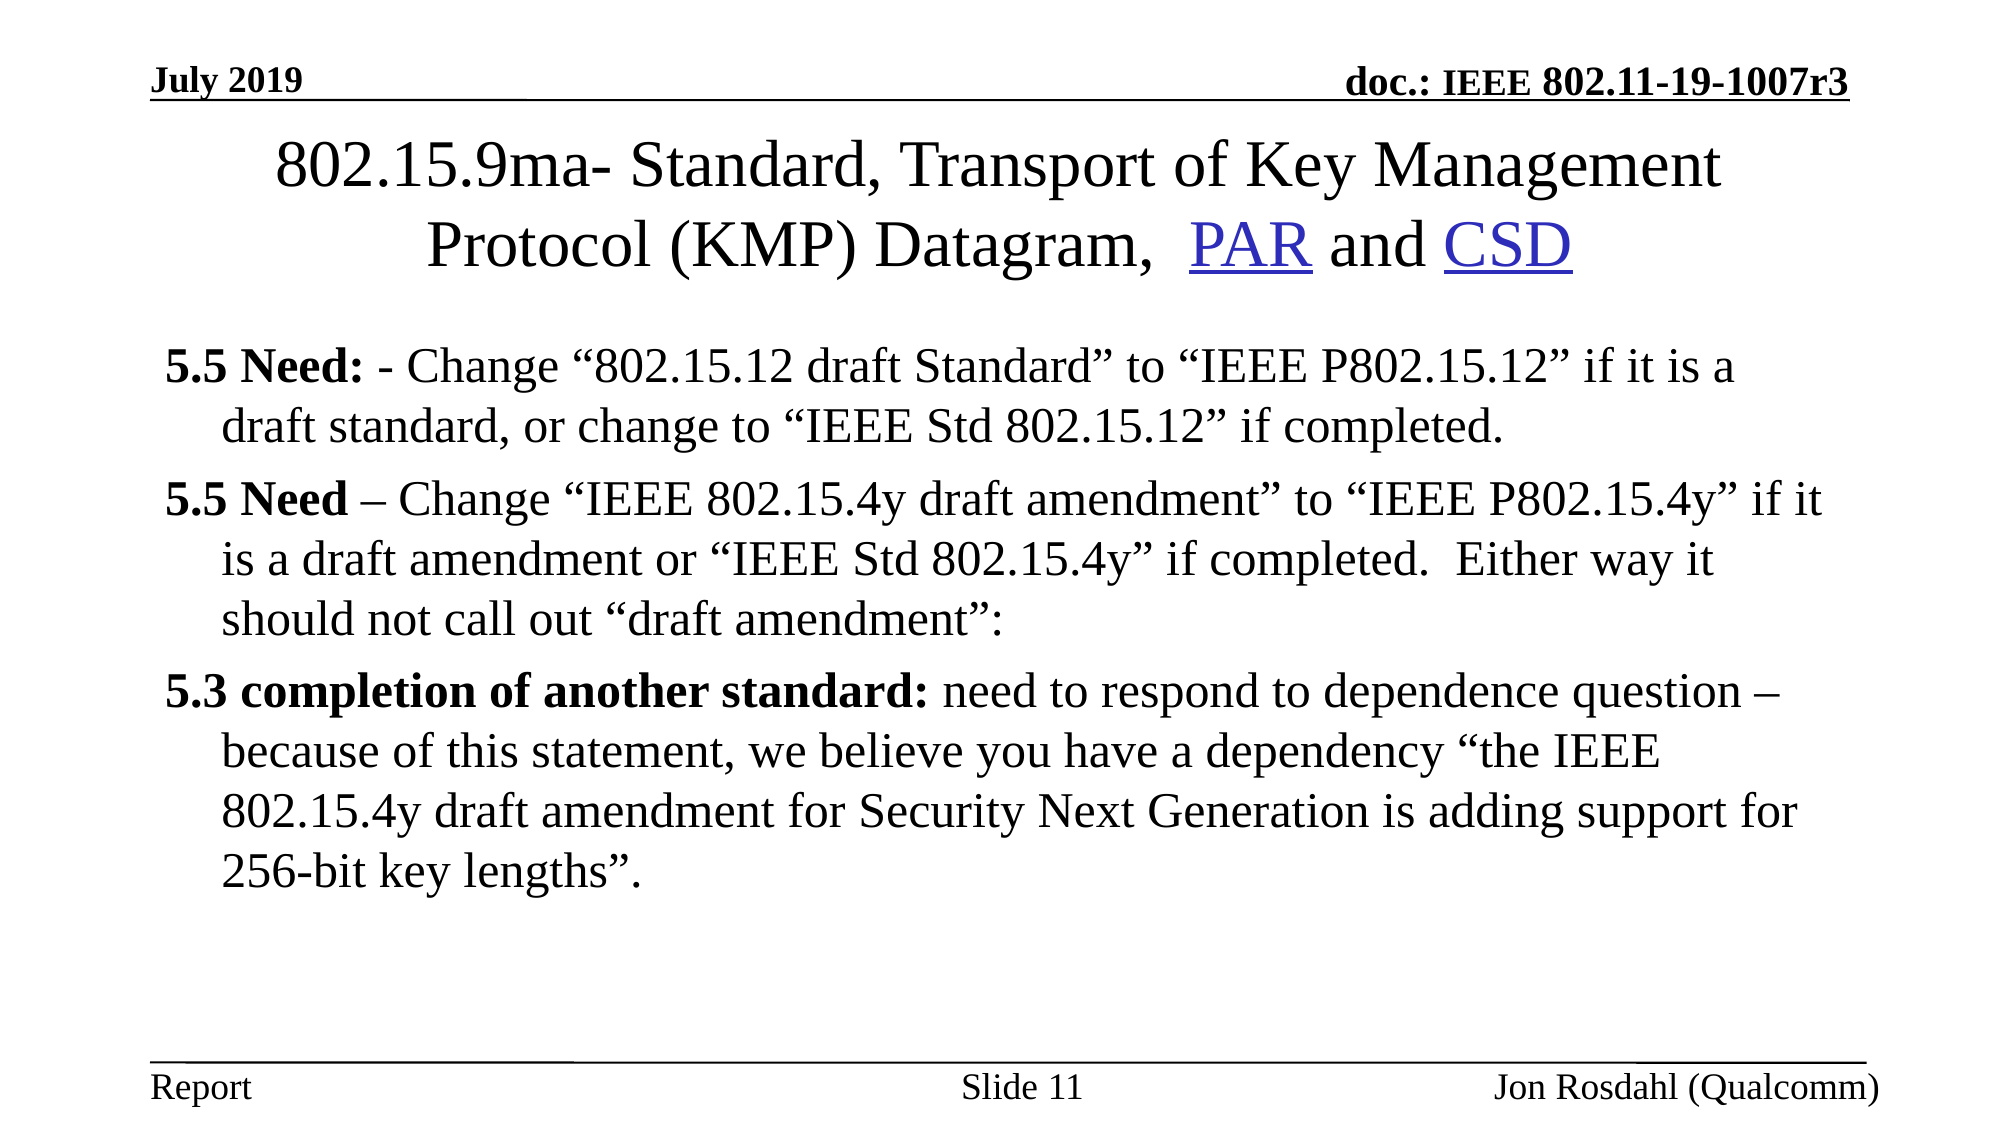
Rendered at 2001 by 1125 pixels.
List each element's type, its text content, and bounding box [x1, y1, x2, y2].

list 5.5 Need: - Change “802.15.12 draft Standard” to “IEEE P802.15.12” if it is a draft standard, or change to “IEEE Std 802.15.12” if completed. 5.5 Need – Change “IEEE 802.15.4y draft amendment” to “IEEE P802.15.4y” if it is a draft amendment or “IEEE Std 802.15.4y” if completed. Either way it should not call out “draft amendment”: 5.3 completion of another standard: need to respond to dependence question – because of this statement, we believe you have a dependency “the IEEE 802.15.4y draft amendment for Security Next Generation is adding support for 256-bit key lengths”. [149, 324, 1850, 1000]
footer Jon Rosdahl (Qualcomm) [1436, 1061, 1881, 1108]
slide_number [149, 49, 431, 100]
slide_number Slide 11 [950, 1061, 1095, 1125]
title 802.15.9ma- Standard, Transport of Key Management Protocol (KMP) Datagram, PAR and CSD [149, 112, 1850, 288]
